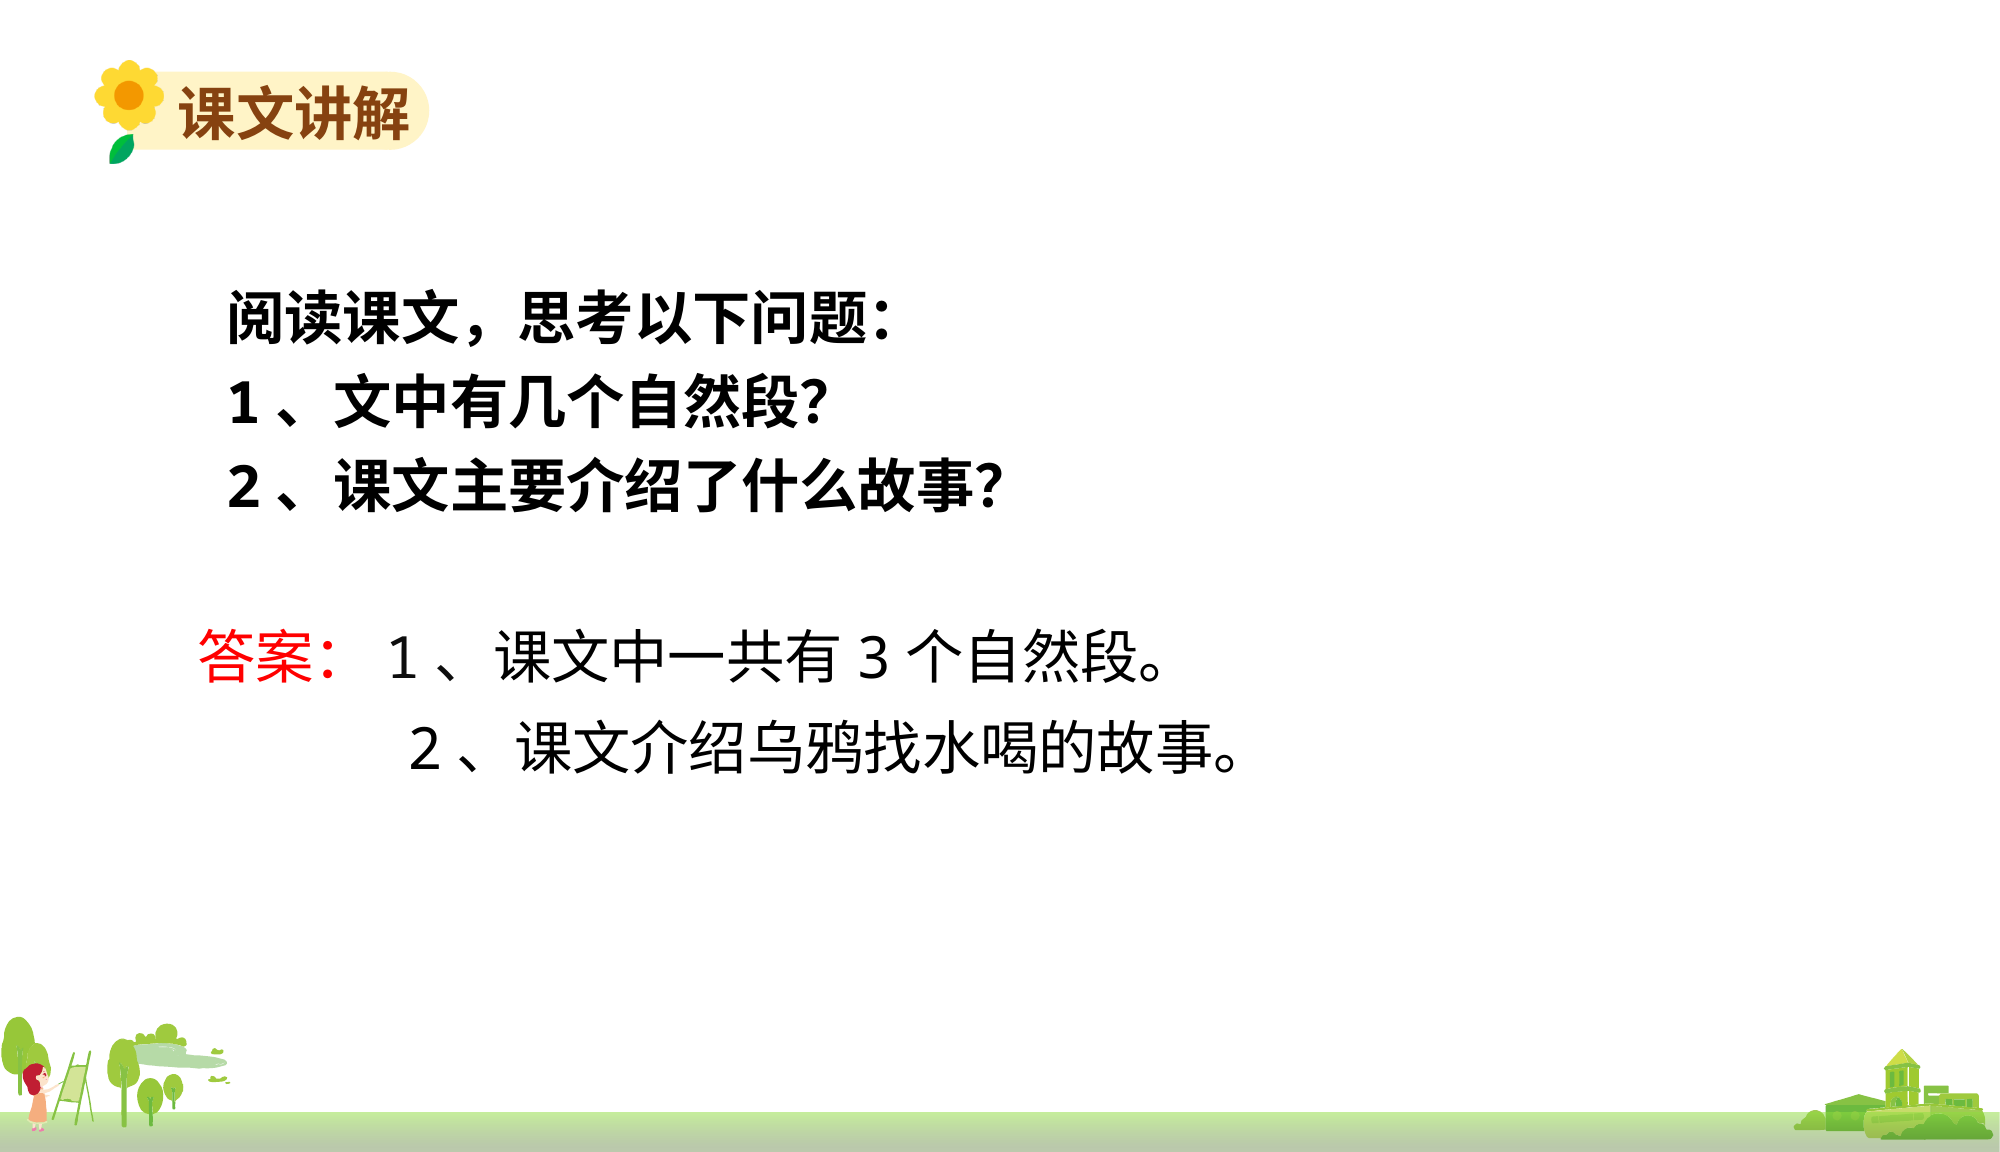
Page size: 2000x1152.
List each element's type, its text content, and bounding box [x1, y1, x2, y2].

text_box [94, 60, 430, 164]
text_box 阅读课文，思考以下问题： 1、文中有几个自然段？ 2、课文主要介绍了什么故事？ [211, 259, 1858, 527]
text_box 答案：1、课文中一共有3个自然段。 2、课文介绍乌鸦找水喝的故事。 [182, 592, 1711, 789]
